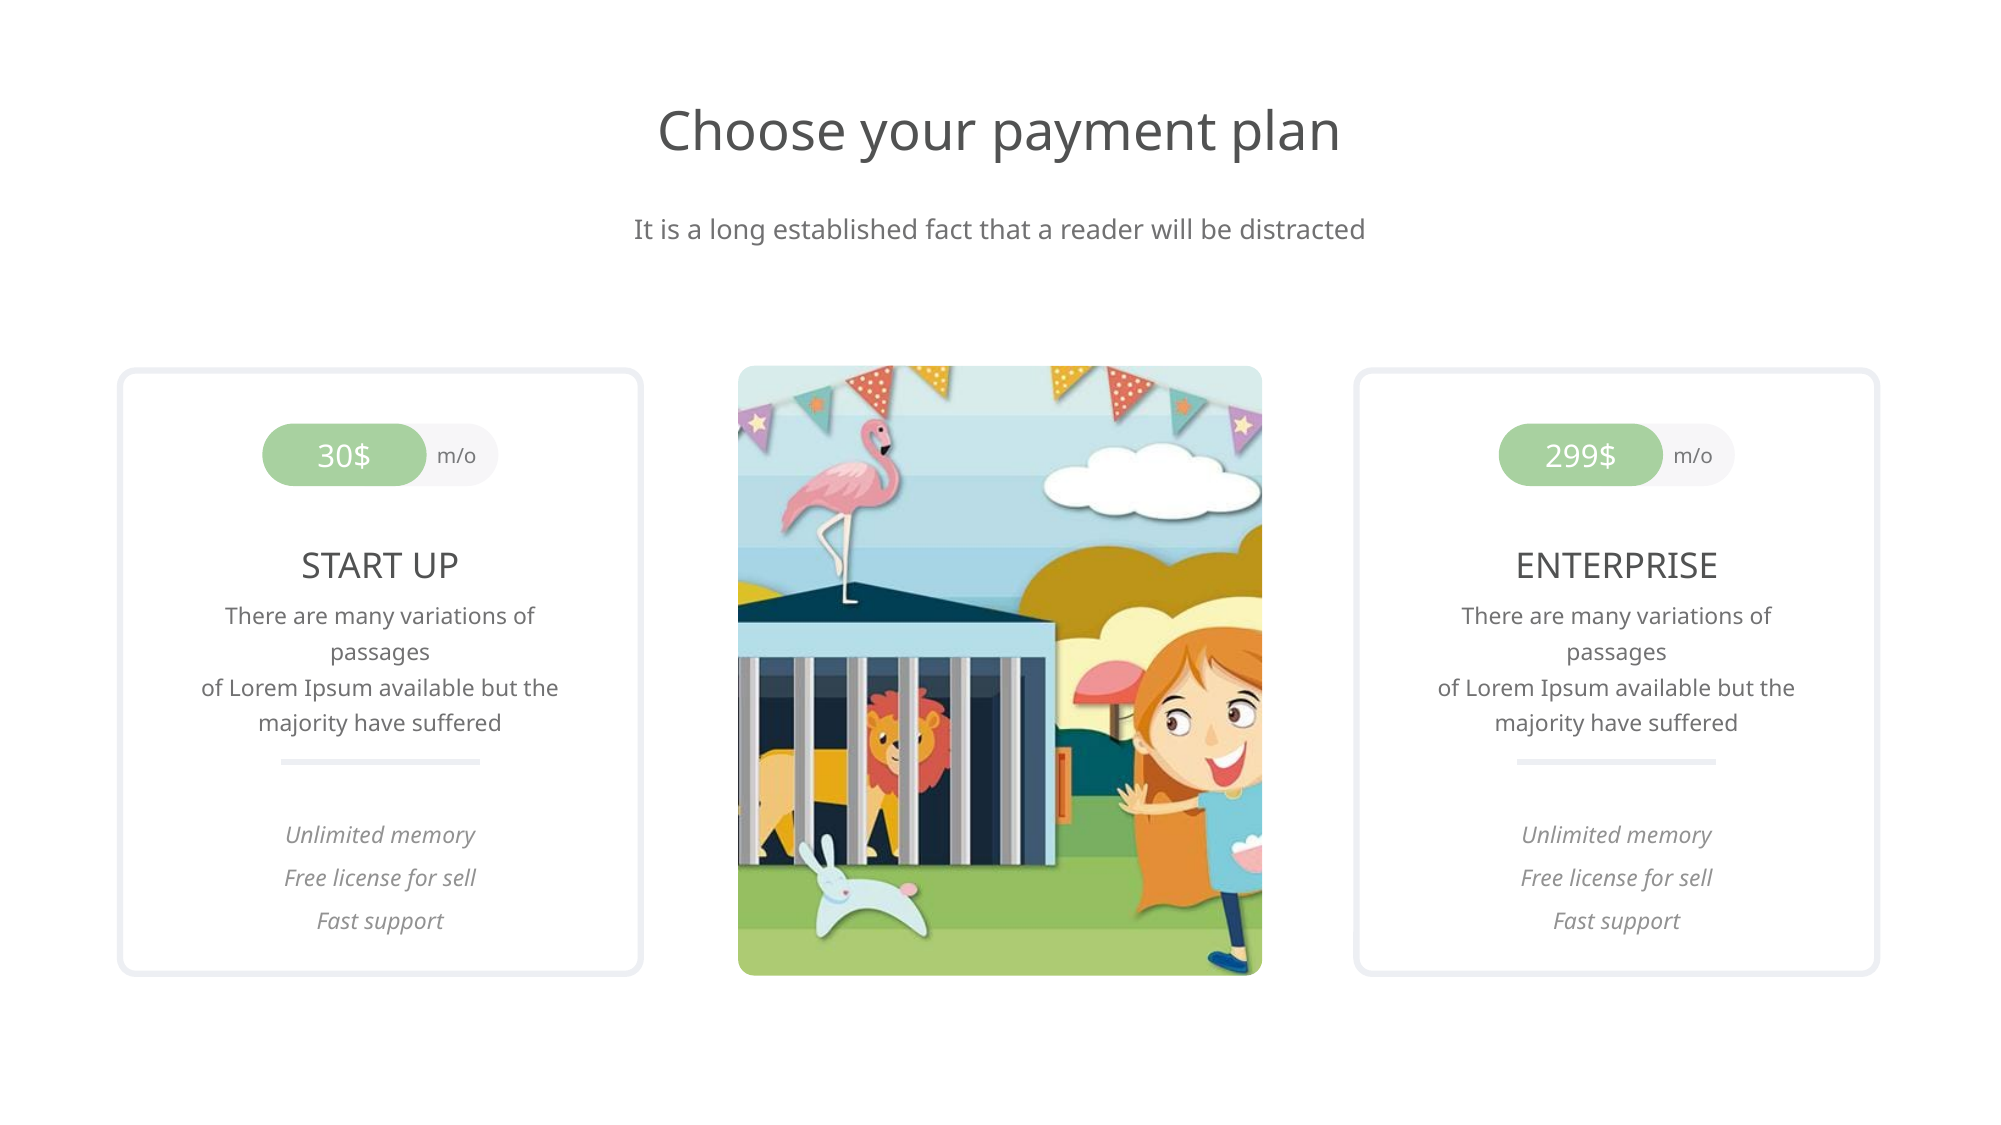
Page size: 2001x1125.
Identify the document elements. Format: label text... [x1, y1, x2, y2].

list It is a long established fact that a reader will be distracted [591, 187, 1409, 238]
text_box There are many variations of passages of Lorem Ipsum available but the majority have suffered [1404, 589, 1829, 741]
text_box Free license for sell [279, 851, 481, 896]
text_box [1356, 370, 1878, 974]
text_box START UP [297, 538, 464, 590]
text_box [1633, 423, 1735, 487]
text_box [262, 423, 427, 487]
text_box 299$ [1540, 431, 1622, 478]
picture [737, 365, 1263, 976]
text_box Unlimited memory [1517, 808, 1717, 851]
text_box ENTERPRISE [1511, 538, 1723, 590]
text_box [1498, 423, 1664, 487]
text_box There are many variations of passages of Lorem Ipsum available but the majority have suffered [168, 589, 593, 741]
text_box m/o [1669, 438, 1718, 472]
text_box Unlimited memory [280, 808, 480, 851]
text_box m/o [432, 438, 481, 472]
text_box Free license for sell [1516, 851, 1718, 896]
text_box [119, 370, 641, 974]
text_box Fast support [312, 896, 449, 939]
text_box Fast support [1548, 896, 1685, 939]
text_box 30$ [313, 431, 376, 478]
title Choose your payment plan [503, 71, 1497, 187]
